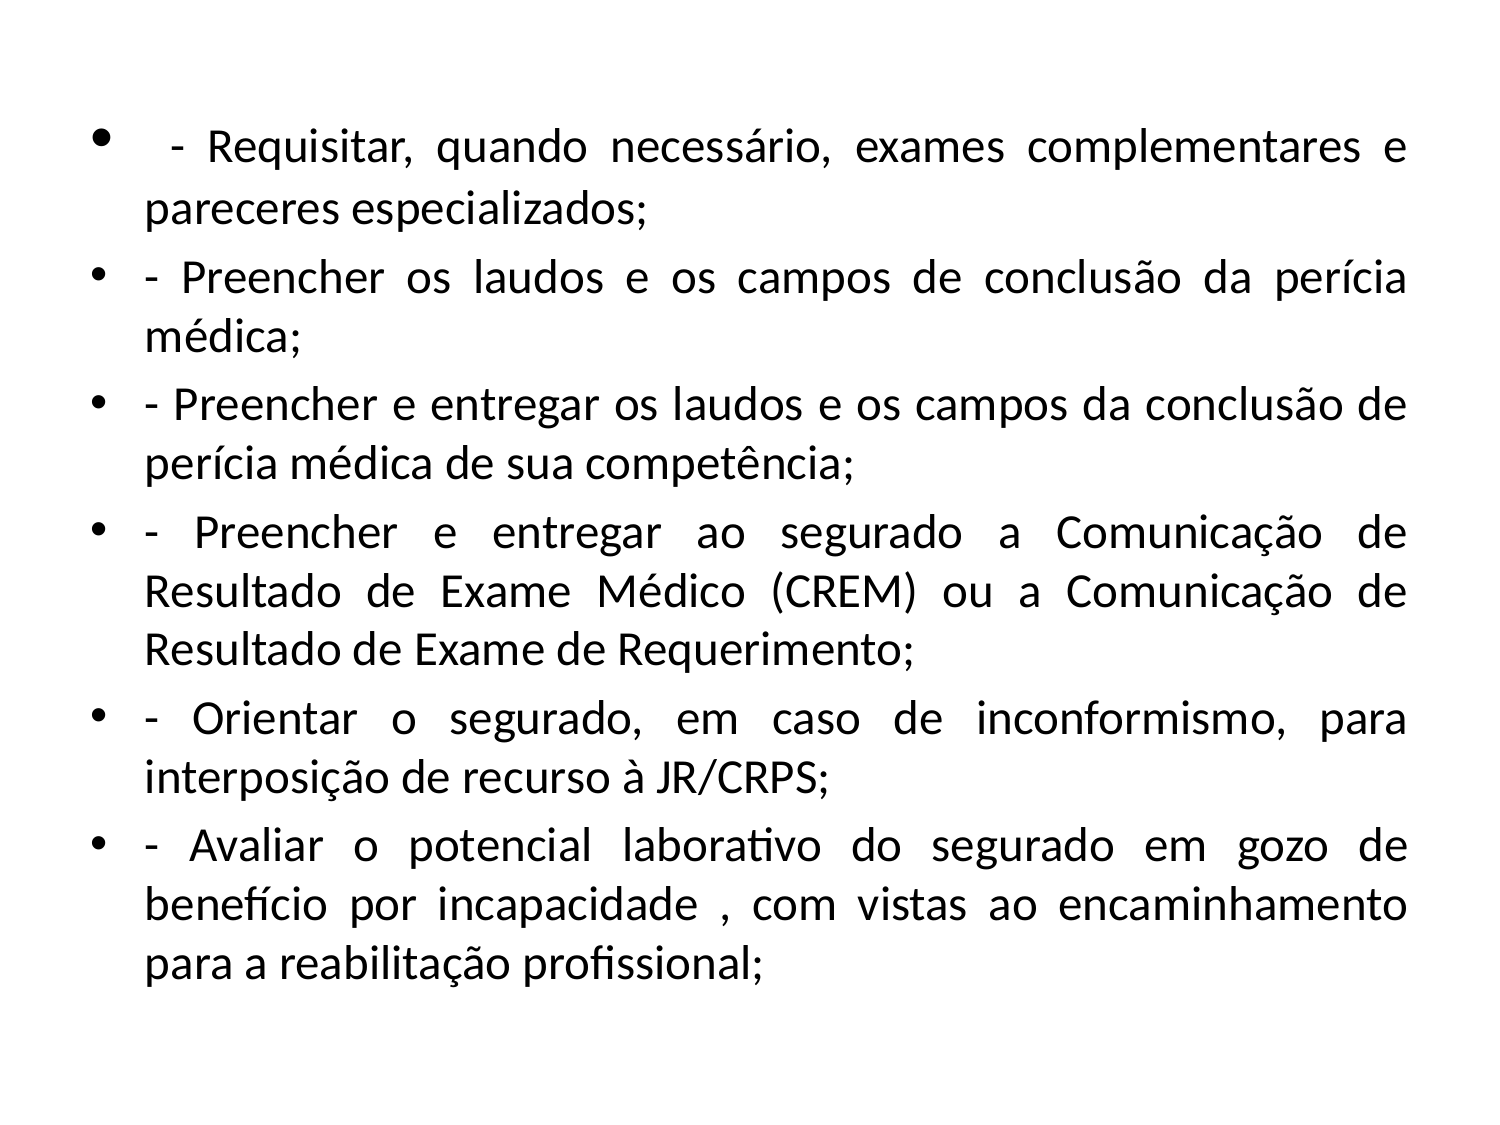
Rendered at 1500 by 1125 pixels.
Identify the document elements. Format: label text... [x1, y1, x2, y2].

list - Requisitar, quando necessário, exames complementares e pareceres especializados; - Preencher os laudos e os campos de conclusão da perícia médica; - Preencher e entregar os laudos e os campos da conclusão de perícia médica de sua competência; - Preencher e entregar ao segurado a Comunicação de Resultado de Exame Médico (CREM) ou a Comunicação de Resultado de Exame de Requerimento; - Orientar o segurado, em caso de inconformismo, para interposição de recurso à JR/CRPS; - Avaliar o potencial laborativo do segurado em gozo de benefício por incapacidade , com vistas ao encaminhamento para a reabilitação profissional; [75, 90, 1425, 1005]
